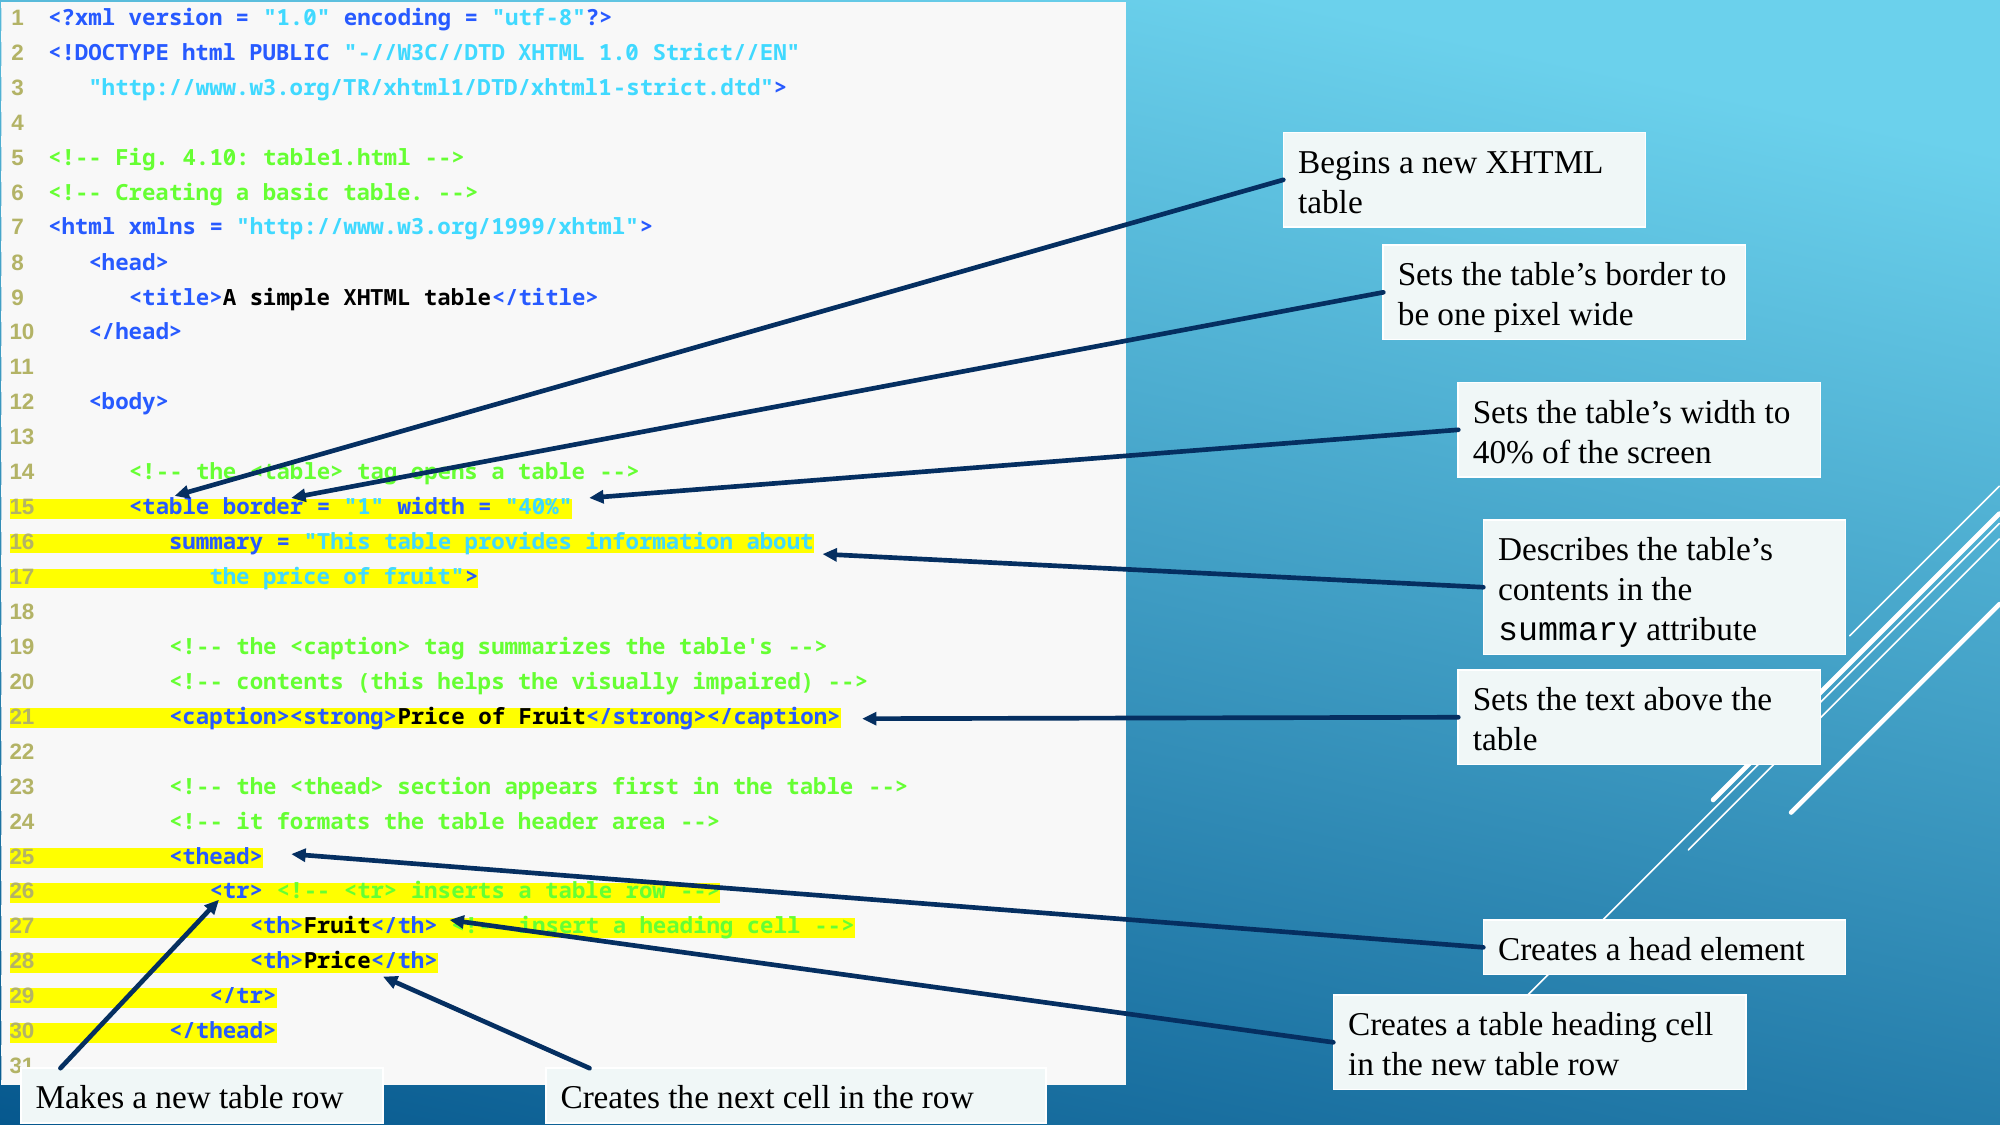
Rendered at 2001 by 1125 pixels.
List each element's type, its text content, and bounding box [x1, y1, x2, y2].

text_box Creates a head element [1483, 920, 1846, 975]
text_box Makes a new table row [20, 1114, 384, 1123]
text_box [589, 430, 1459, 499]
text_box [291, 293, 1384, 499]
text_box Sets the table’s width to 40% of the screen [1458, 382, 1821, 478]
text_box Begins a new XHTML table [1283, 132, 1646, 228]
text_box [291, 853, 1484, 949]
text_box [0, 1, 1144, 1114]
text_box Sets the text above the table [1458, 669, 1821, 765]
text_box Creates the next cell in the row [545, 1114, 1046, 1123]
text_box Creates a table heading cell in the new table row [1333, 995, 1746, 1090]
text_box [60, 899, 219, 1069]
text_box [383, 976, 590, 1069]
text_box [822, 553, 1484, 589]
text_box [174, 180, 1284, 497]
text_box Sets the table’s border to be one pixel wide [1383, 245, 1746, 340]
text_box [449, 919, 1334, 1044]
text_box Describes the table’s contents in the summary attribute [1483, 519, 1846, 655]
